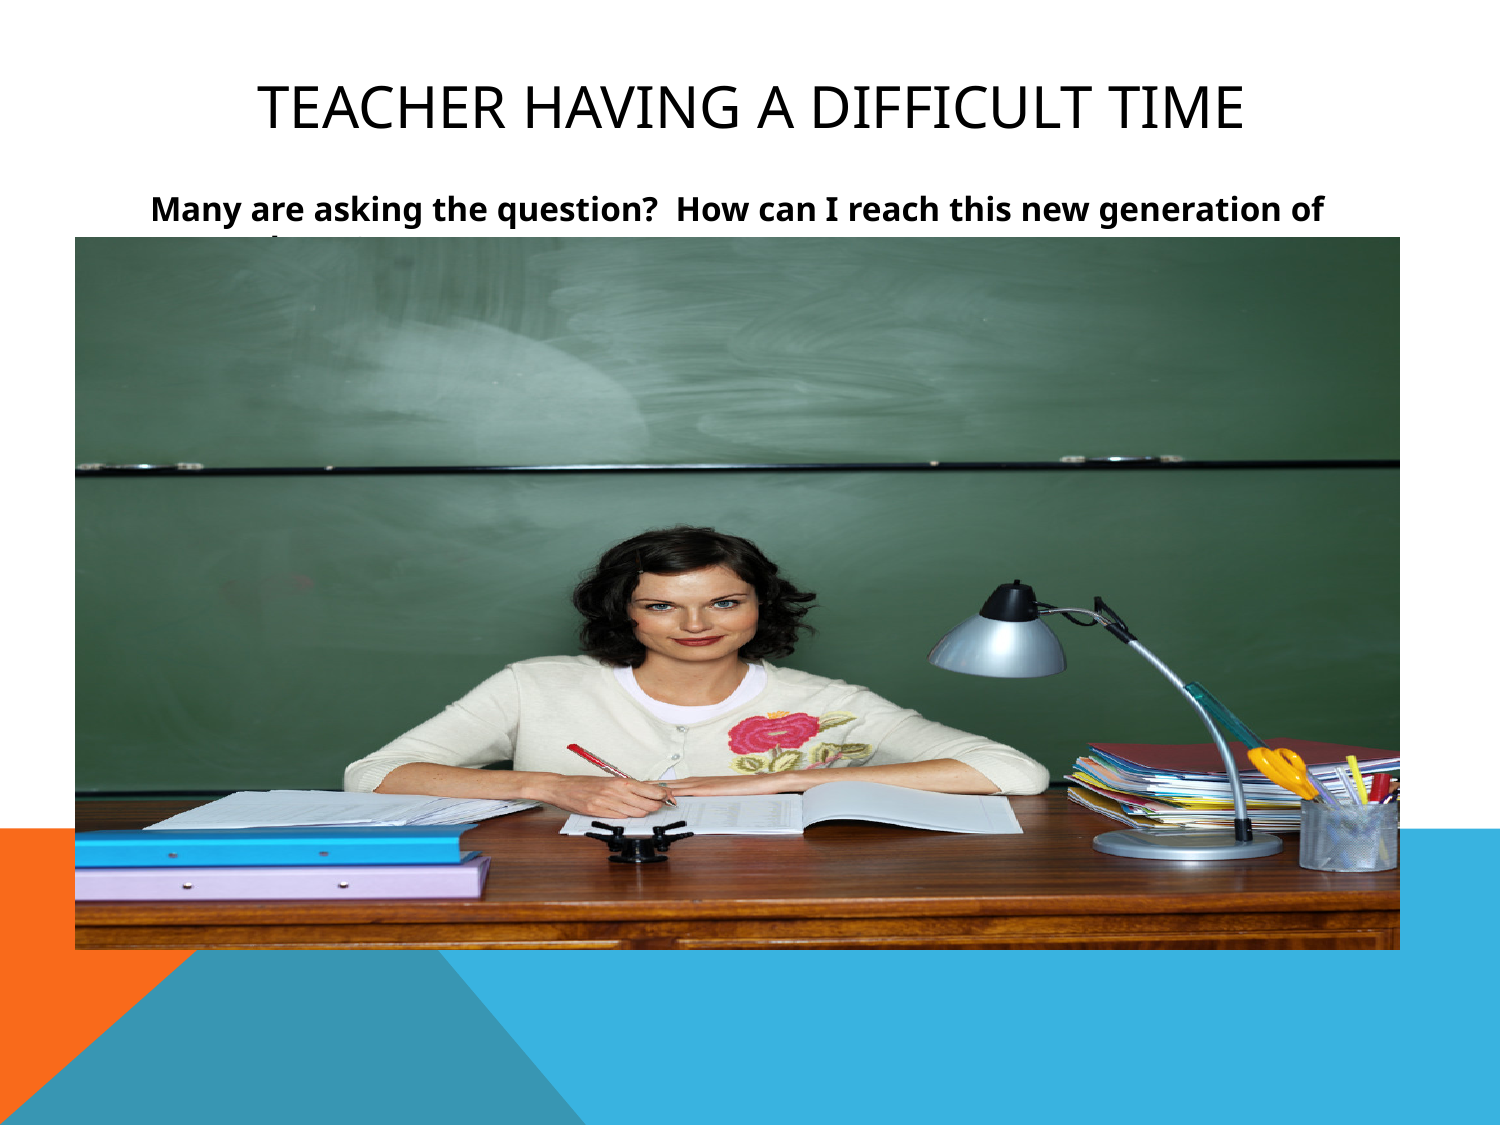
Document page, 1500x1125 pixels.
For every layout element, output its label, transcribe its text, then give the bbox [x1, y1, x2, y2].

picture [74, 237, 1401, 951]
title Teacher having a Difficult time [135, 60, 1369, 150]
list Many are asking the question? How can I reach this new generation of students? [135, 180, 1369, 235]
